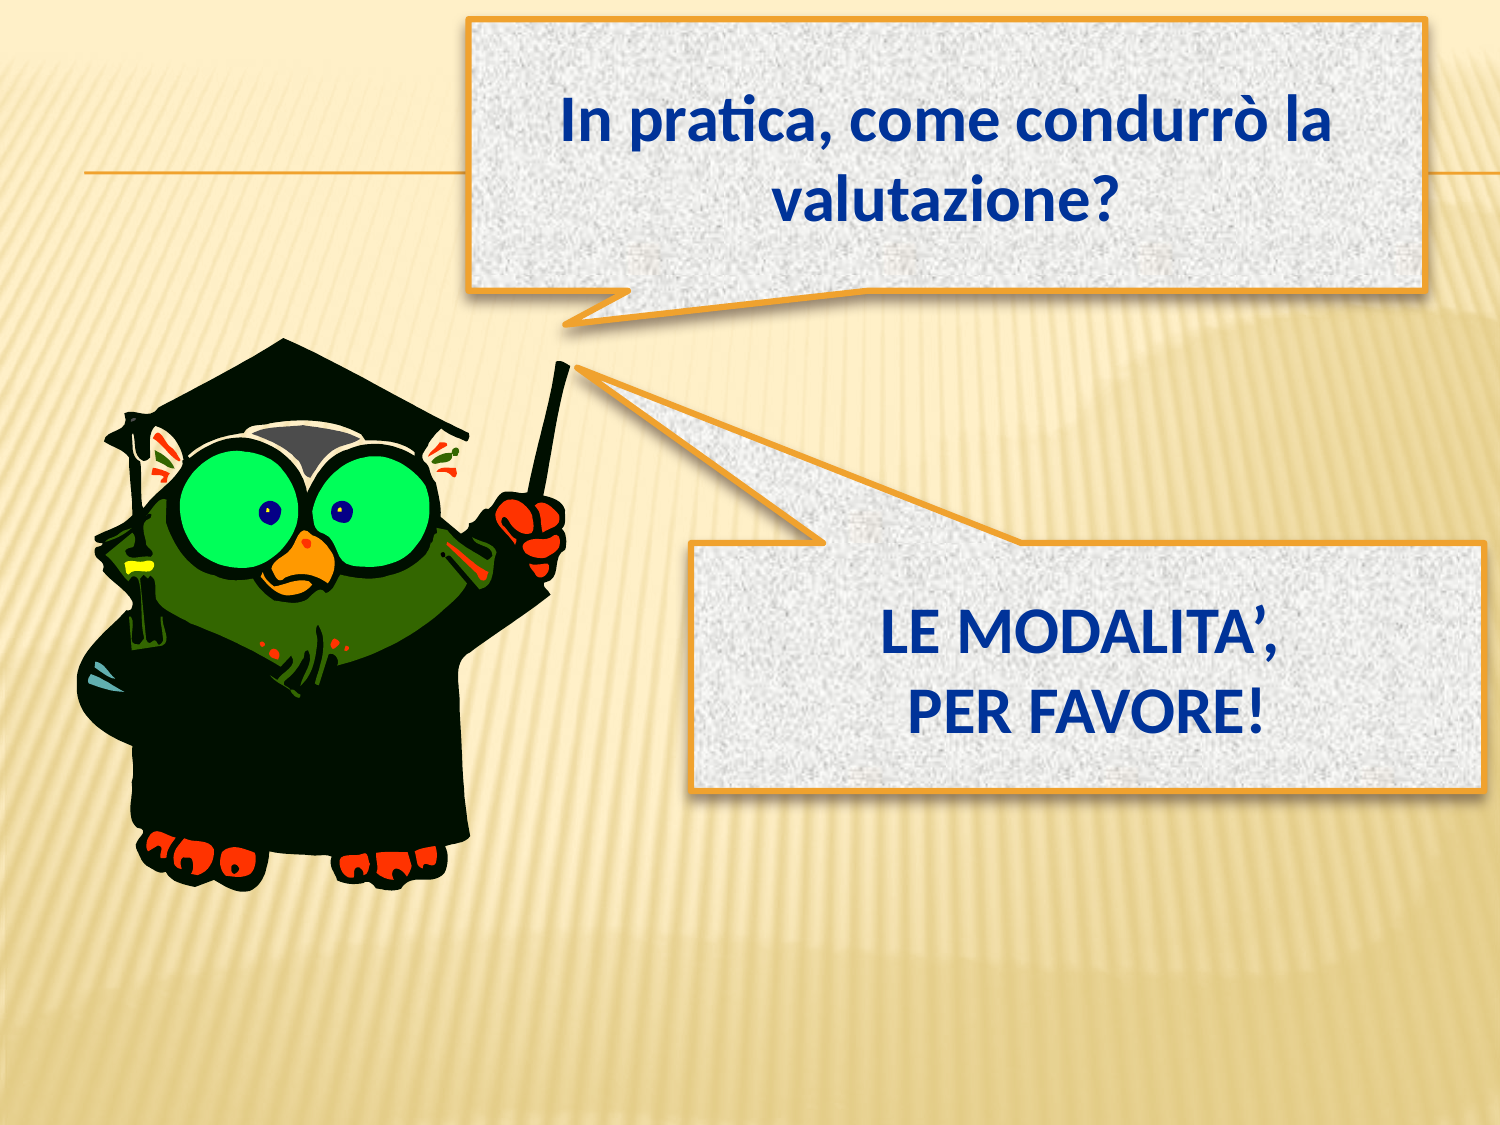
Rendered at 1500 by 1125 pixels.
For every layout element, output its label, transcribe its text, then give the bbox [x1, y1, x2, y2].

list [76, 337, 571, 892]
text_box In pratica, come condurrò la valutazione? [467, 18, 1427, 326]
text_box LE MODALITA’, PER FAVORE! [581, 368, 1486, 792]
